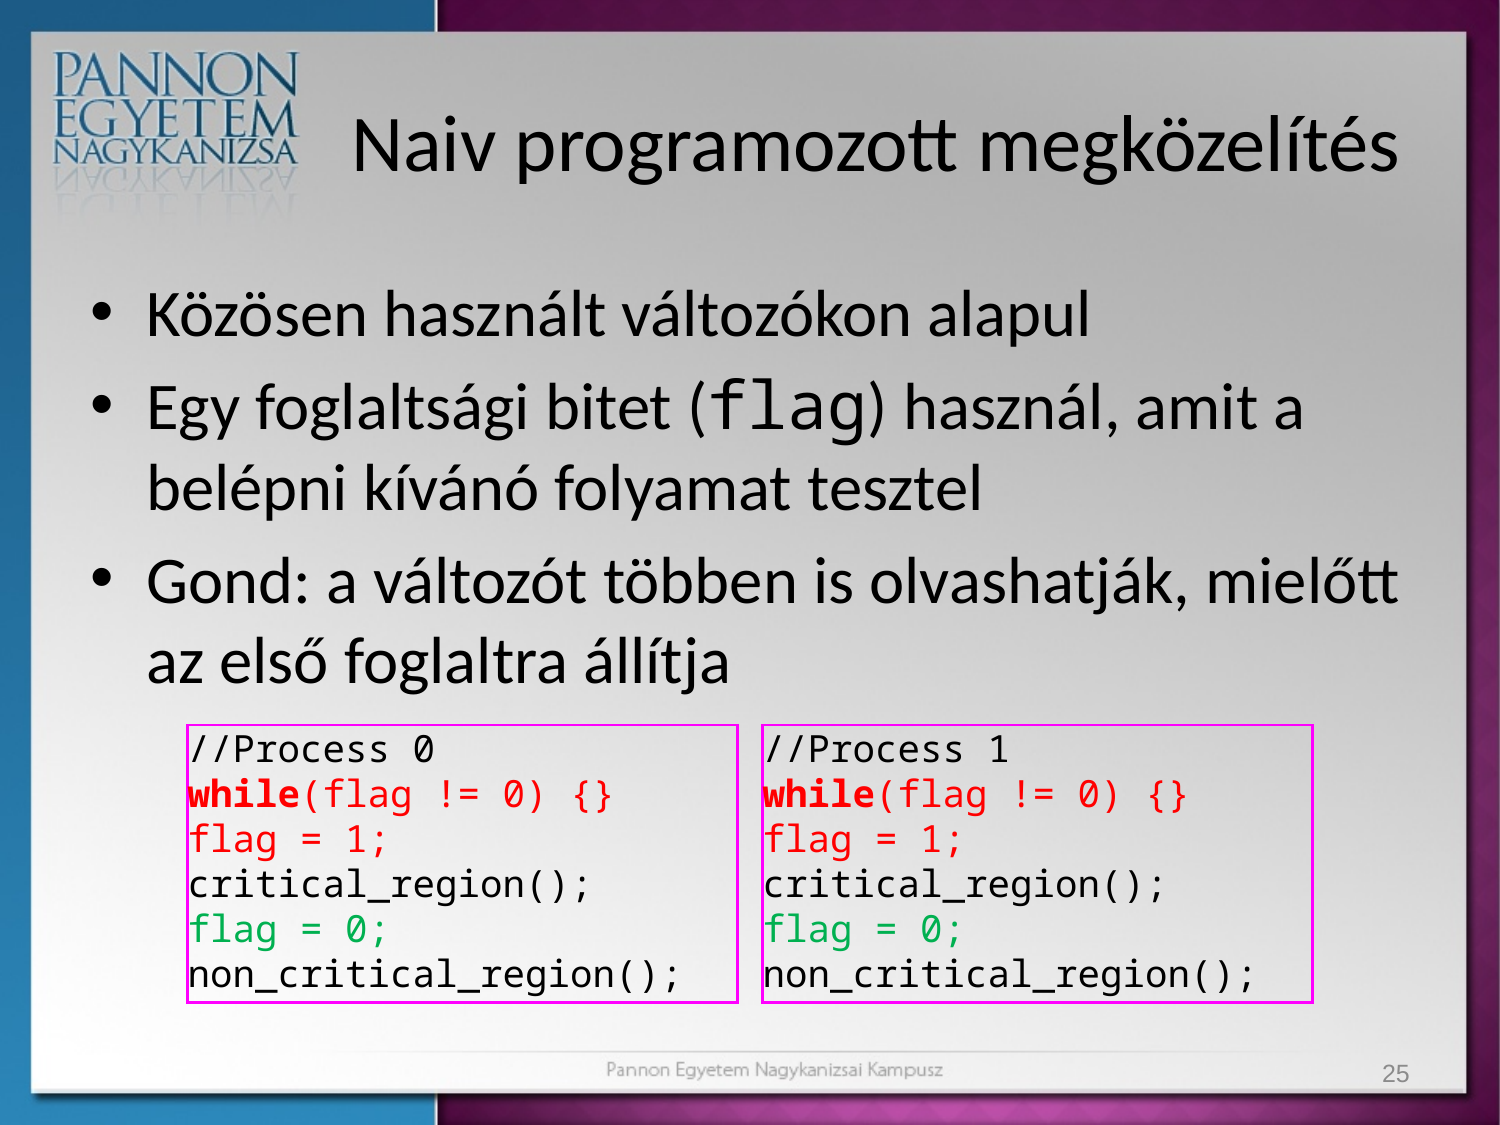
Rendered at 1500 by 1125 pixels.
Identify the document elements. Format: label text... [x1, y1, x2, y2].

text_box //Process 1 while(flag != 0) {} flag = 1; critical_region(); flag = 0; non_critical_region(); [762, 724, 1313, 1003]
title Naiv programozott megközelítés [328, 45, 1425, 233]
slide_number 25 [1074, 1042, 1425, 1103]
list Közösen használt változókon alapul Egy foglaltsági bitet (flag) használ, amit a belépni kívánó folyamat tesztel Gond: a változót többen is olvashatják, mielőtt az első foglaltra állítja [75, 262, 1425, 1038]
text_box //Process 0 while(flag != 0) {} flag = 1; critical_region(); flag = 0; non_critical_region(); [187, 724, 738, 1003]
picture [0, 0, 1500, 1125]
